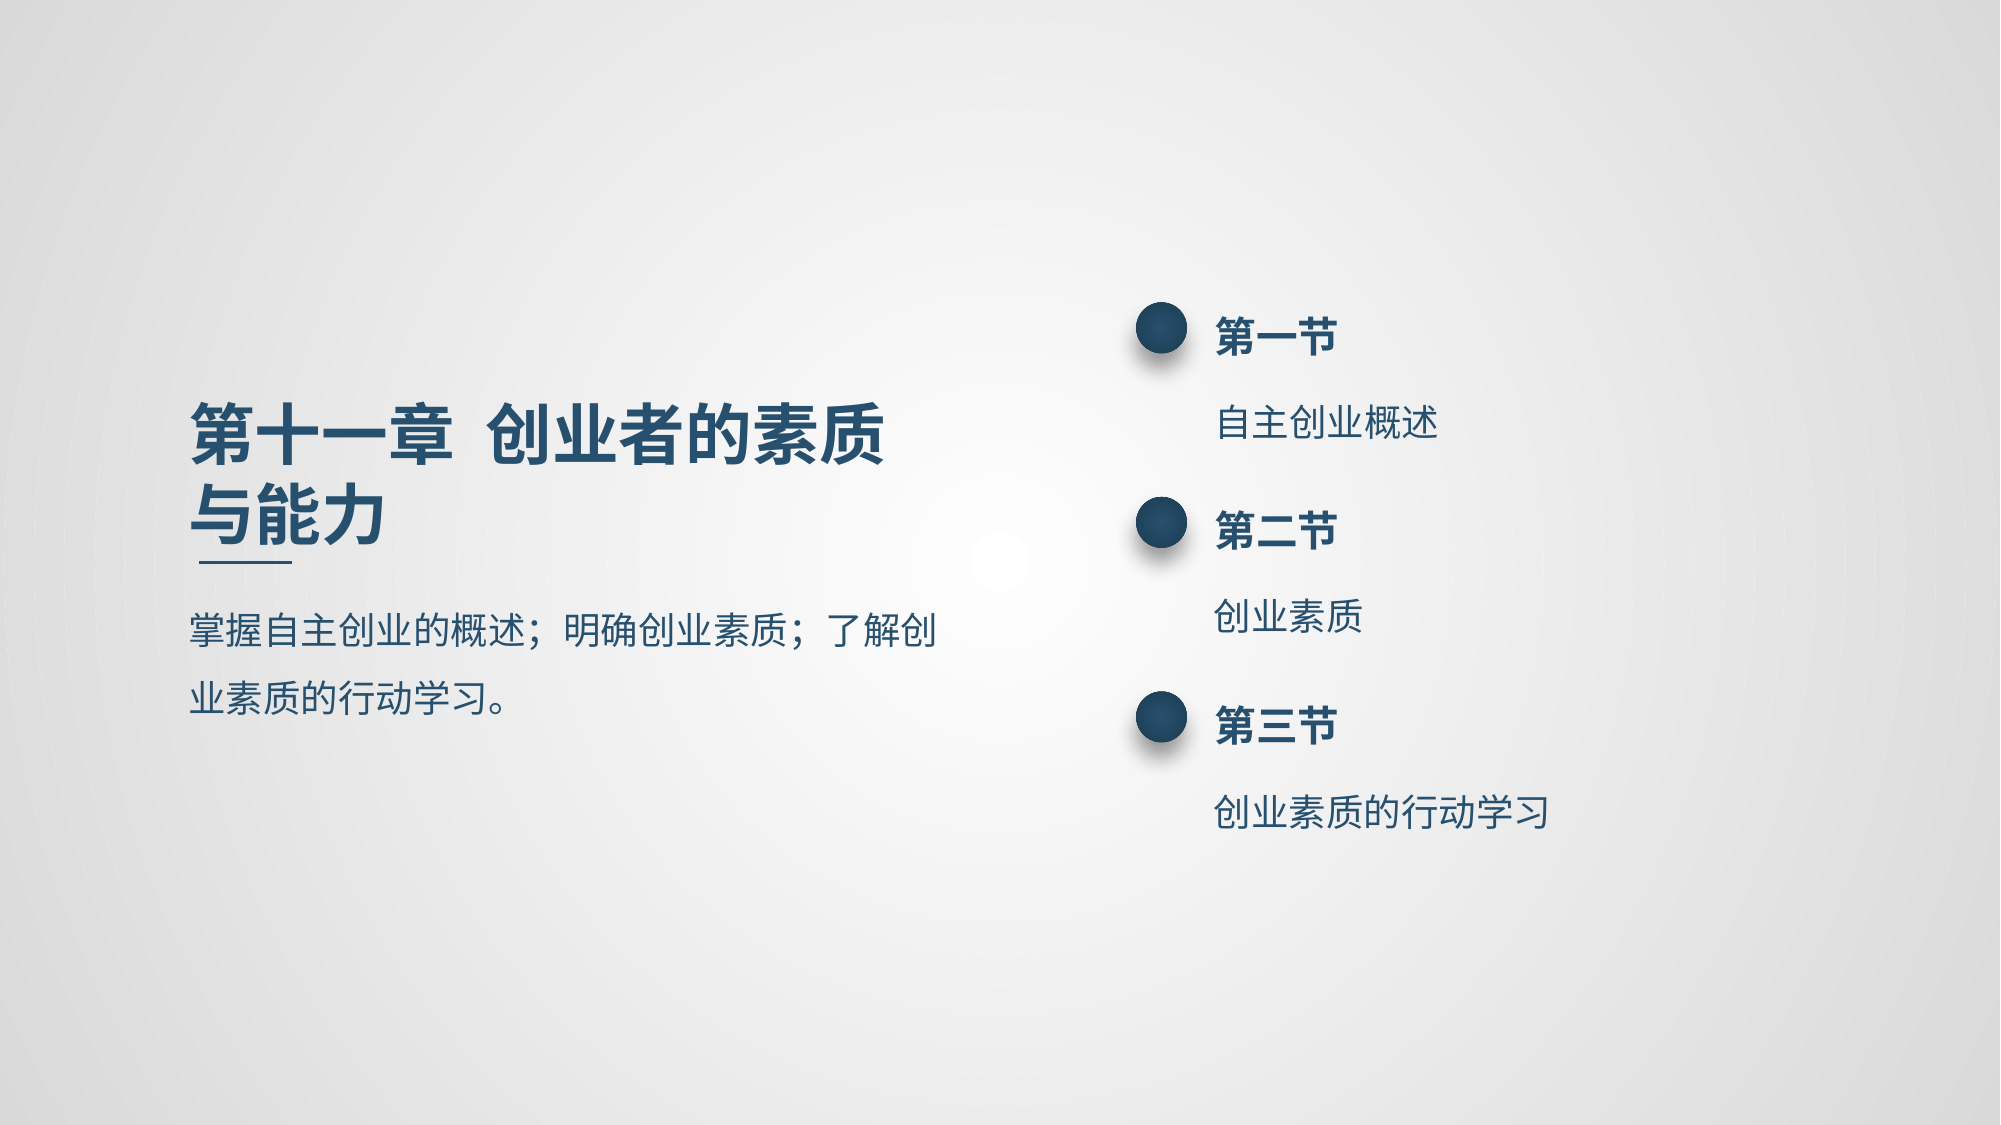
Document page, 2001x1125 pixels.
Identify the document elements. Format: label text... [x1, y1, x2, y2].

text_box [1136, 302, 1703, 452]
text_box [1136, 496, 1645, 646]
text_box 第十一章 创业者的素质与能力 [173, 385, 961, 561]
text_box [1136, 691, 1670, 842]
text_box 掌握自主创业的概述；明确创业素质；了解创业素质的行动学习。 [173, 577, 961, 727]
